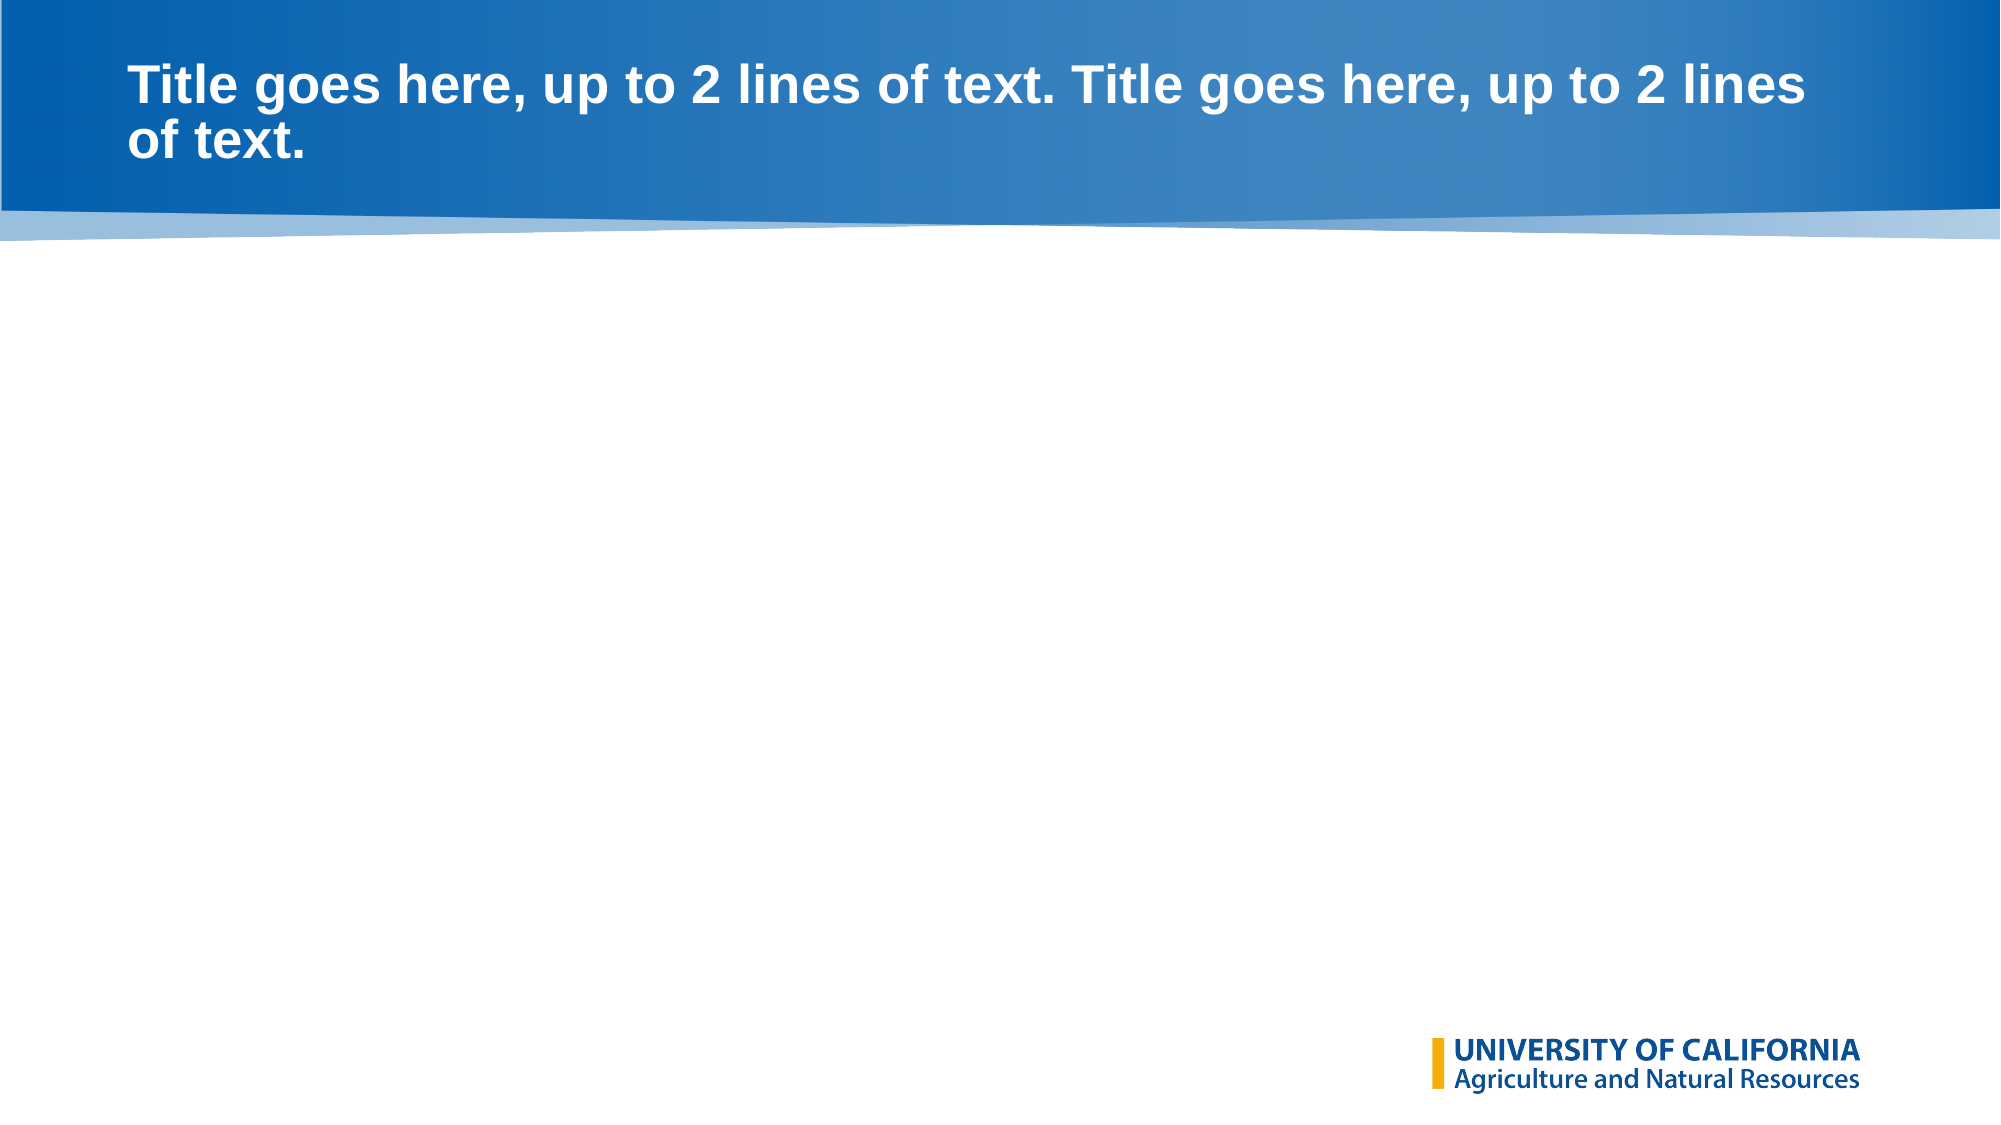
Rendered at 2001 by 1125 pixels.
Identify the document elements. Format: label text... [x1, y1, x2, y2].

title Title goes here, up to 2 lines of text. Title goes here, up to 2 lines of text. [112, 51, 1887, 178]
picture [0, 0, 2000, 263]
picture [1430, 1035, 1863, 1096]
